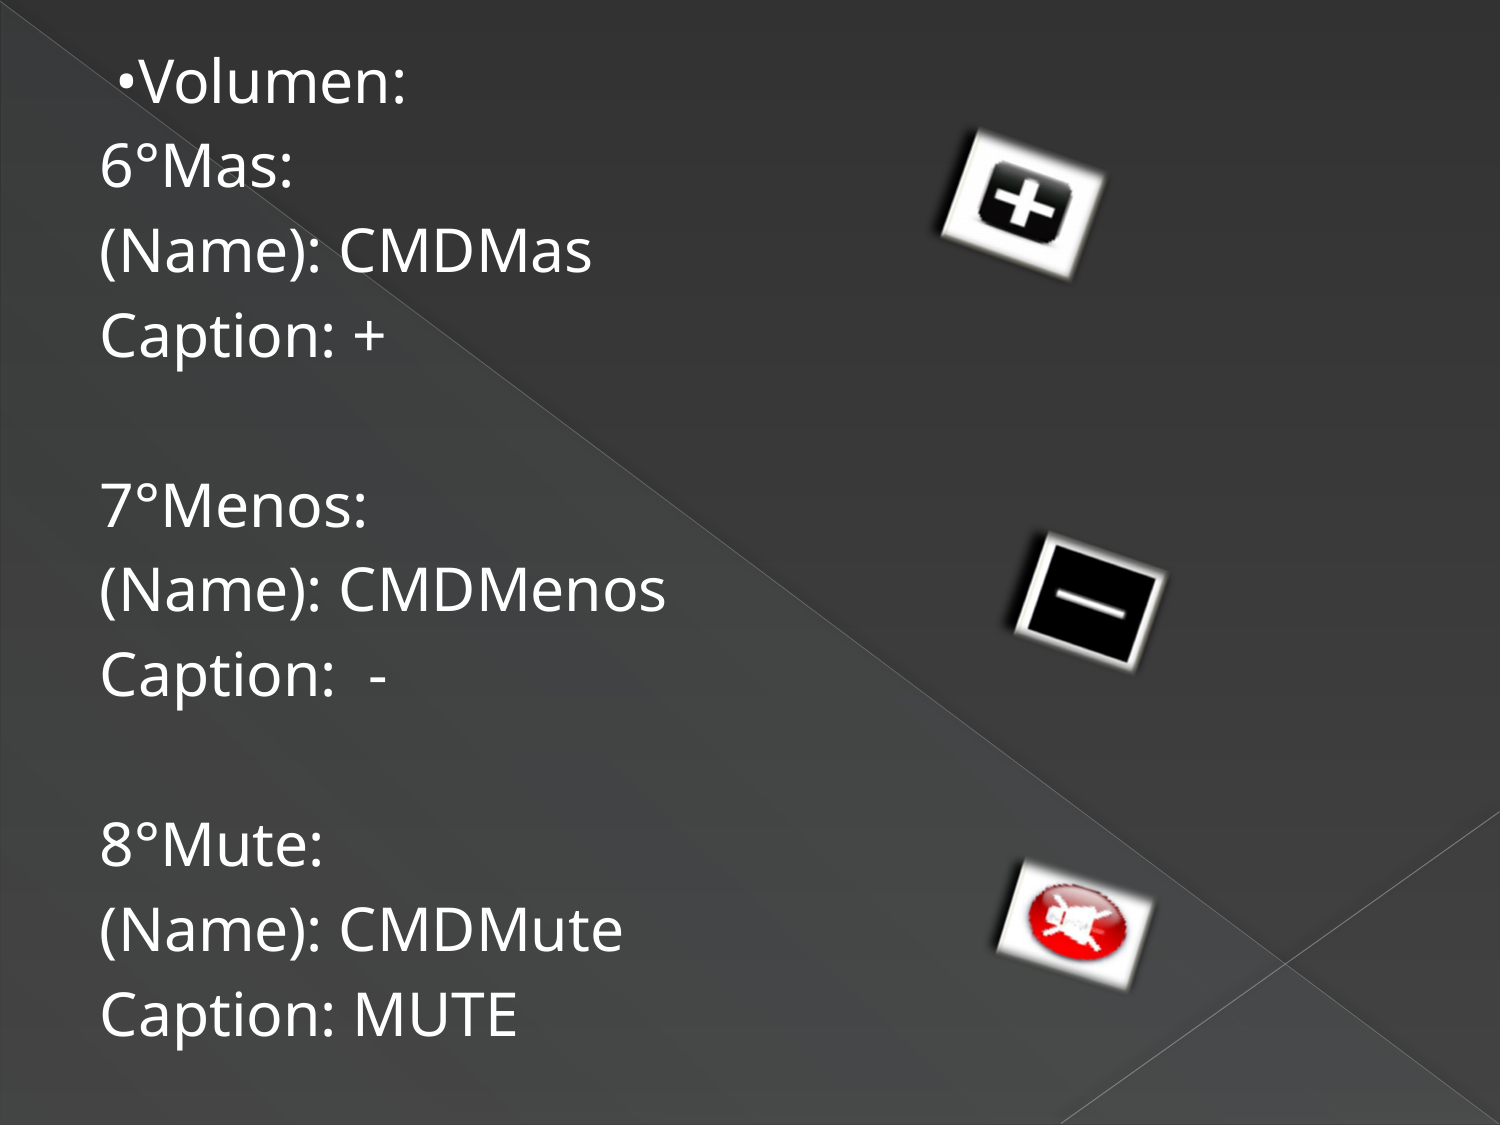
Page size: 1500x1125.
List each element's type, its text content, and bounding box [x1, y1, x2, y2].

picture [932, 137, 1105, 273]
list •Volumen: 6°Mas: (Name): CMDMas Caption: + 7°Menos: (Name): CMDMenos Caption: - 8°Mute: (Name): CMDMute Caption: MUTE [75, 35, 1425, 1059]
picture [987, 868, 1158, 984]
picture [1001, 538, 1169, 665]
